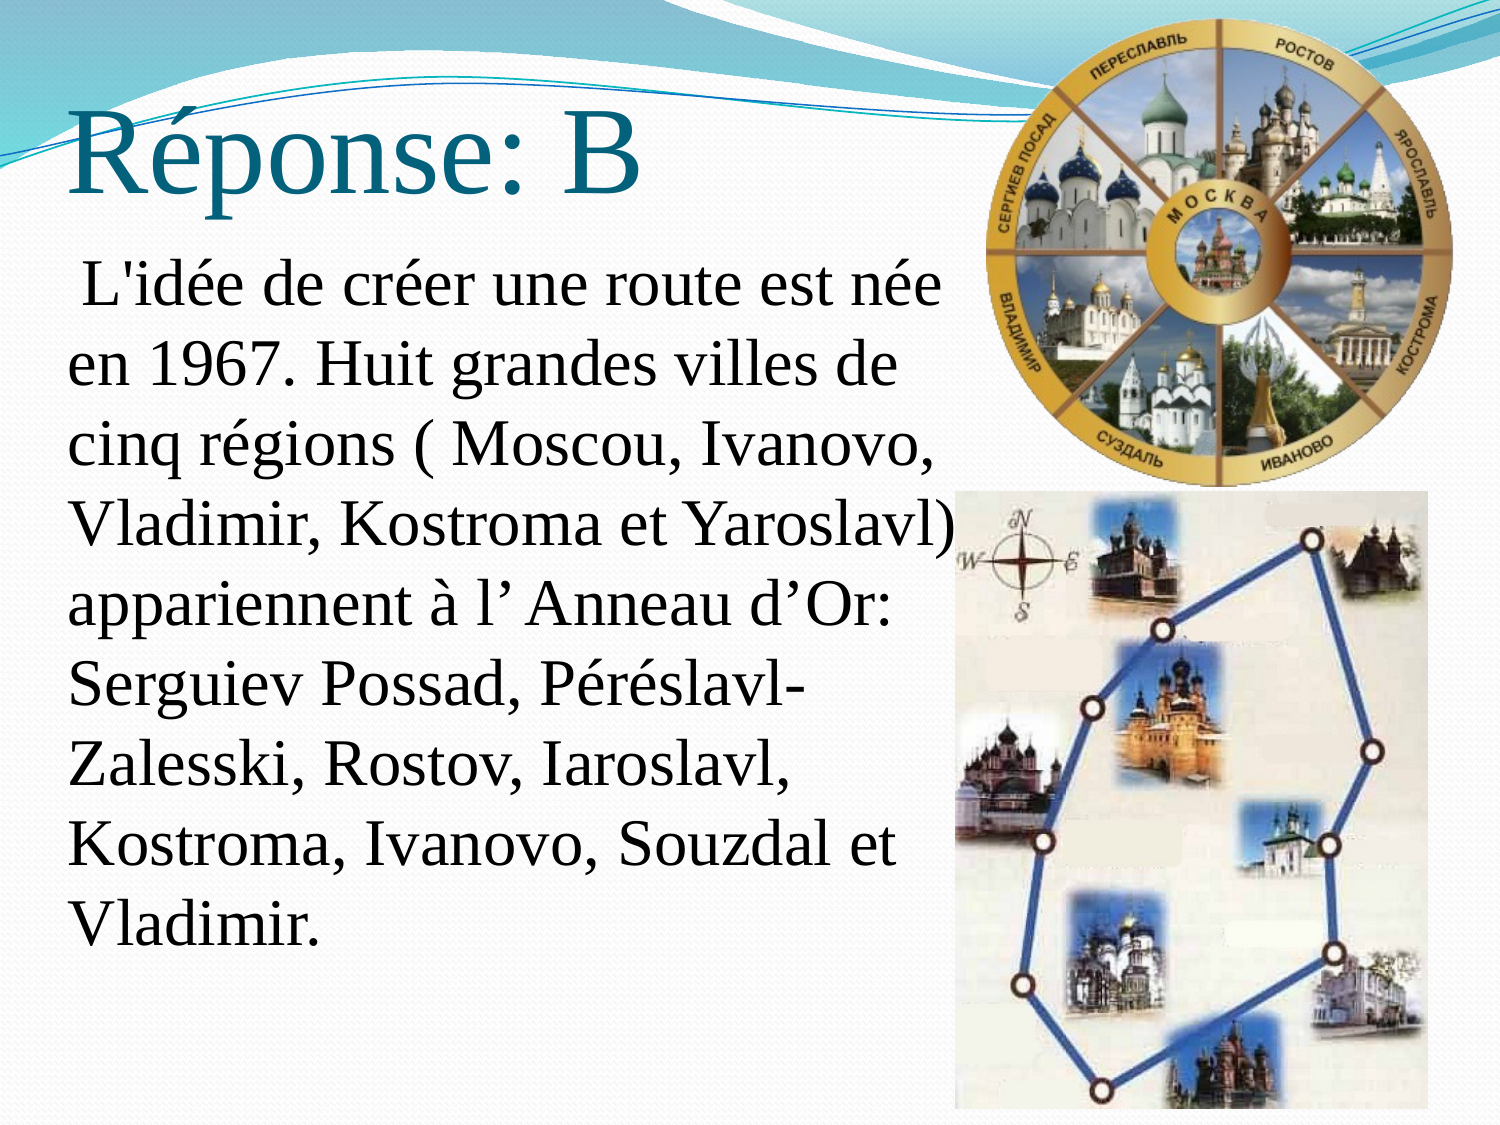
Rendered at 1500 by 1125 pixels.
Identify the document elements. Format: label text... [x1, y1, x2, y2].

picture [985, 17, 1456, 487]
title Réponse: B [64, 30, 979, 219]
picture [954, 491, 1429, 1109]
list L'idée de créer une route est née en 1967. Huit grandes villes de cinq régions ( Moscou, Ivanovo, Vladimir, Kostroma et Yaroslavl) appariennent à l’ Anneau d’Or: Serguiev Possad, Péréslavl-Zalesski, Rostov, Iaroslavl, Kostroma, Ivanovo, Souzdal et Vladimir. [53, 231, 979, 1038]
